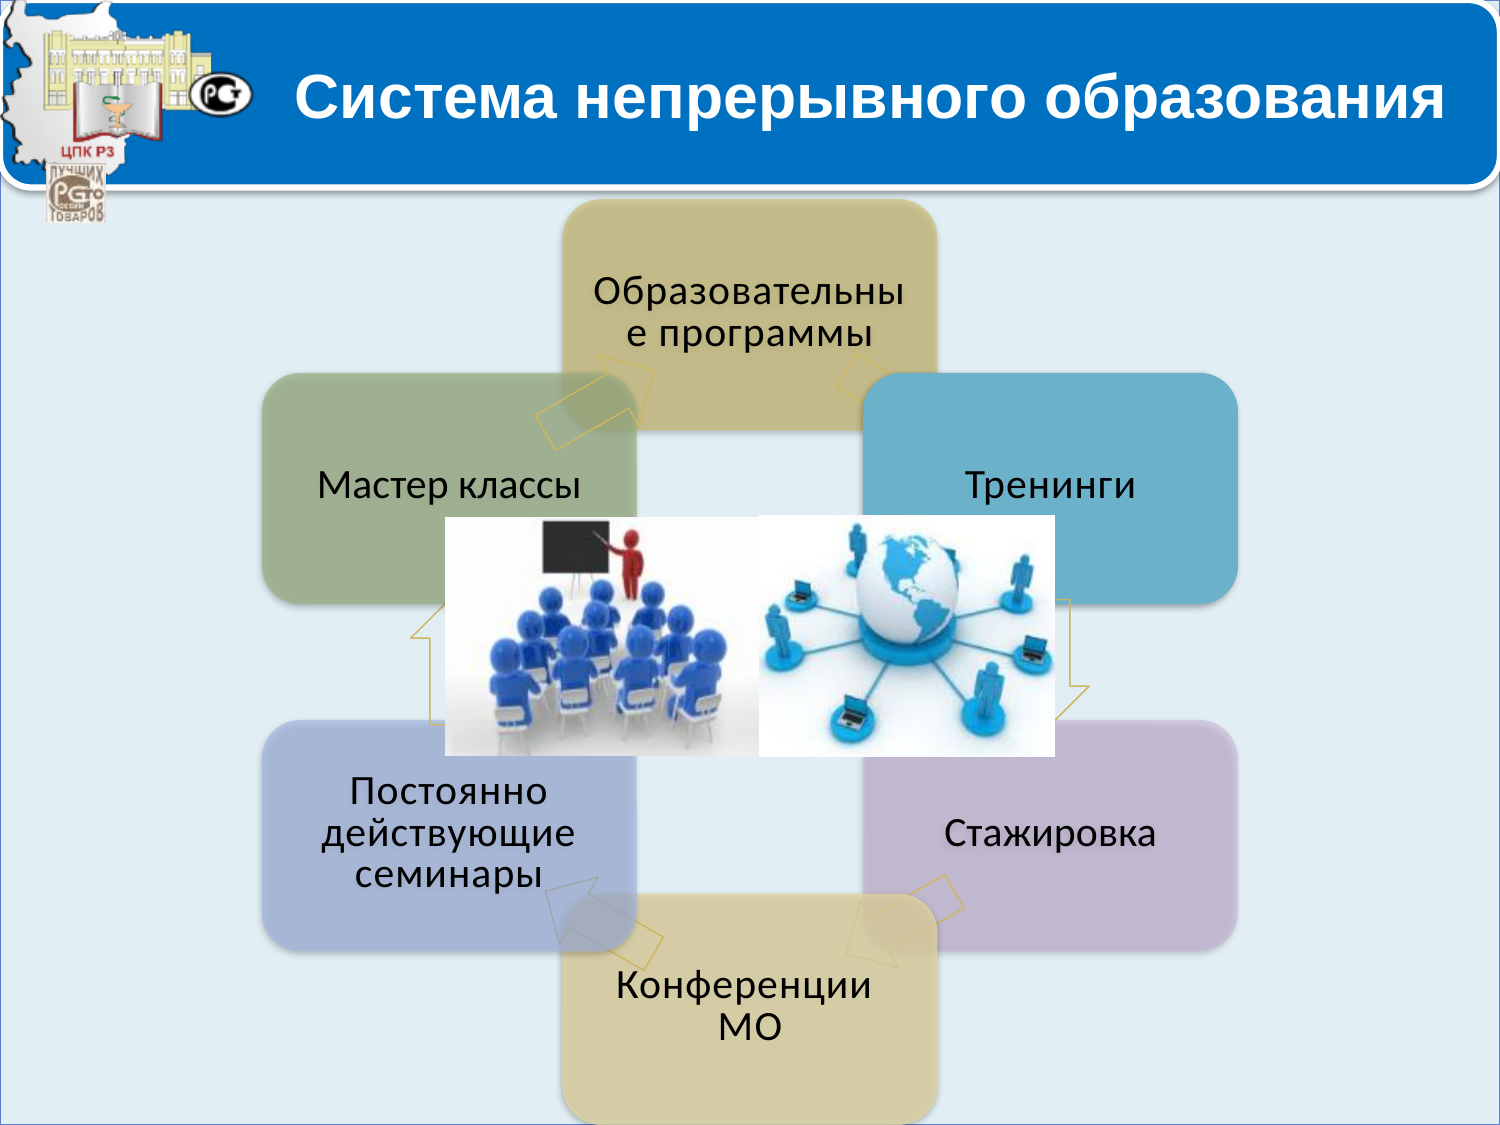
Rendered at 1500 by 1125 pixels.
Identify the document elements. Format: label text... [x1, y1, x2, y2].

picture [0, 0, 196, 198]
picture [445, 510, 1055, 762]
title Система непрерывного образования [196, 0, 1500, 188]
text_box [0, 198, 1500, 1125]
